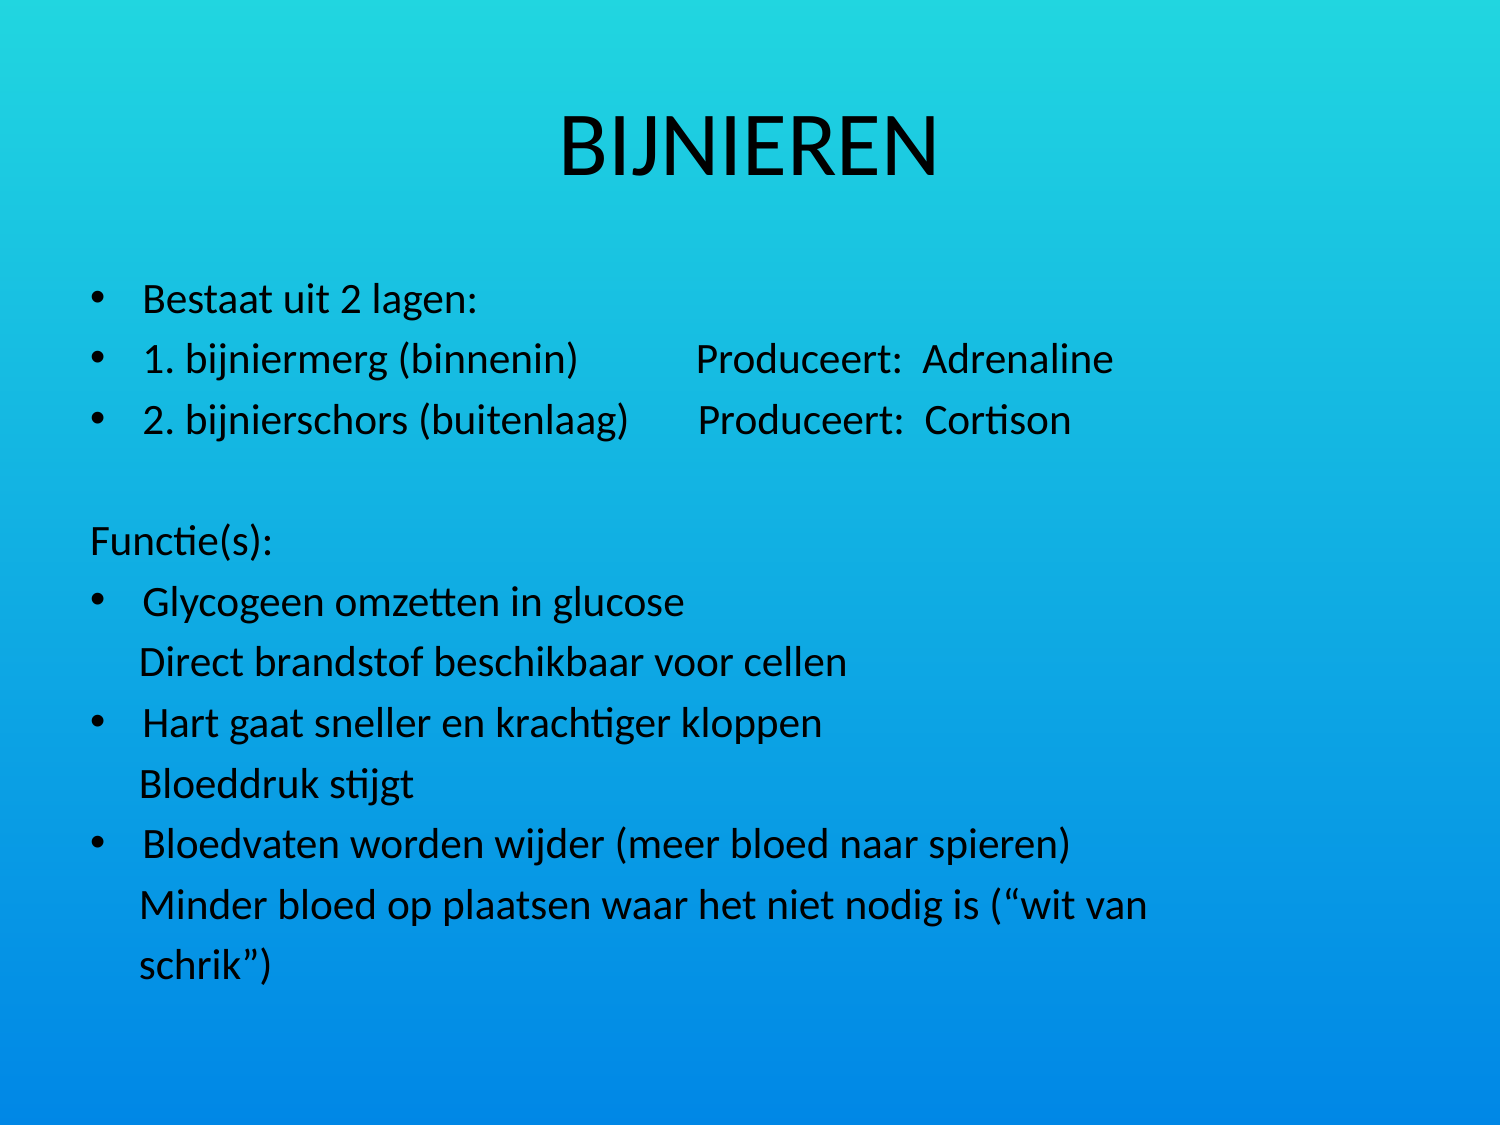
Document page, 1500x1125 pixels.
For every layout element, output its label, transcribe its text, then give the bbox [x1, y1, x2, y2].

list Bestaat uit 2 lagen: 1. bijniermerg (binnenin) Produceert: Adrenaline 2. bijnierschors (buitenlaag) Produceert: Cortison Functie(s): Glycogeen omzetten in glucose Direct brandstof beschikbaar voor cellen Hart gaat sneller en krachtiger kloppen Bloeddruk stijgt Bloedvaten worden wijder (meer bloed naar spieren) Minder bloed op plaatsen waar het niet nodig is (“wit van schrik”) [75, 262, 1425, 1005]
title BIJNIEREN [75, 45, 1425, 233]
